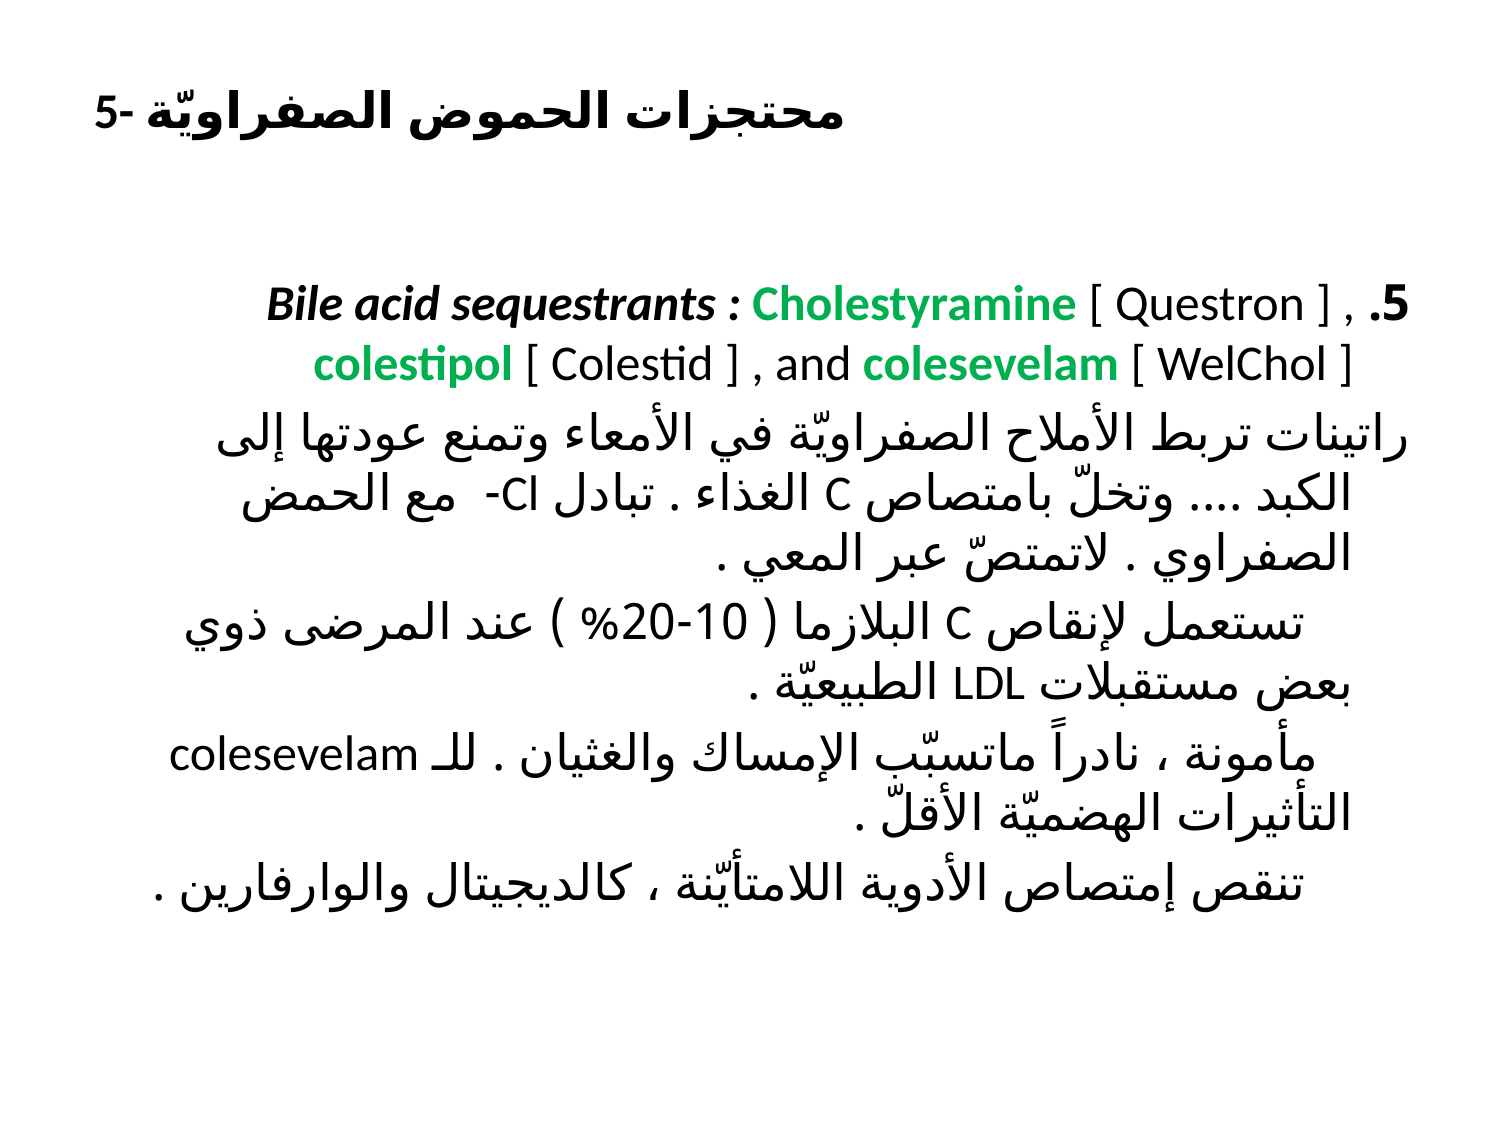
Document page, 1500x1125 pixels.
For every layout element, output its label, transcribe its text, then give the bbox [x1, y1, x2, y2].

list 5. Bile acid sequestrants : Cholestyramine [ Questron ] , colestipol [ Colestid ] , and colesevelam [ WelChol ] راتينات تربط الأملاح الصفراويّة في الأمعاء وتمنع عودتها إلى الكبد .... وتخلّ بامتصاص C الغذاء . تبادل Cl- مع الحمض الصفراوي . لاتمتصّ عبر المعي . تستعمل لإنقاص C البلازما ( 10-20% ) عند المرضى ذوي بعض مستقبلات LDL الطبيعيّة . مأمونة ، نادراً ماتسبّب الإمساك والغثيان . للـ colesevelam التأثيرات الهضميّة الأقلّ . تنقص إمتصاص الأدوية اللامتأيّنة ، كالديجيتال والوارفارين . [75, 262, 1425, 1005]
title 5- محتجزات الحموض الصفراويّة [75, 45, 1425, 233]
